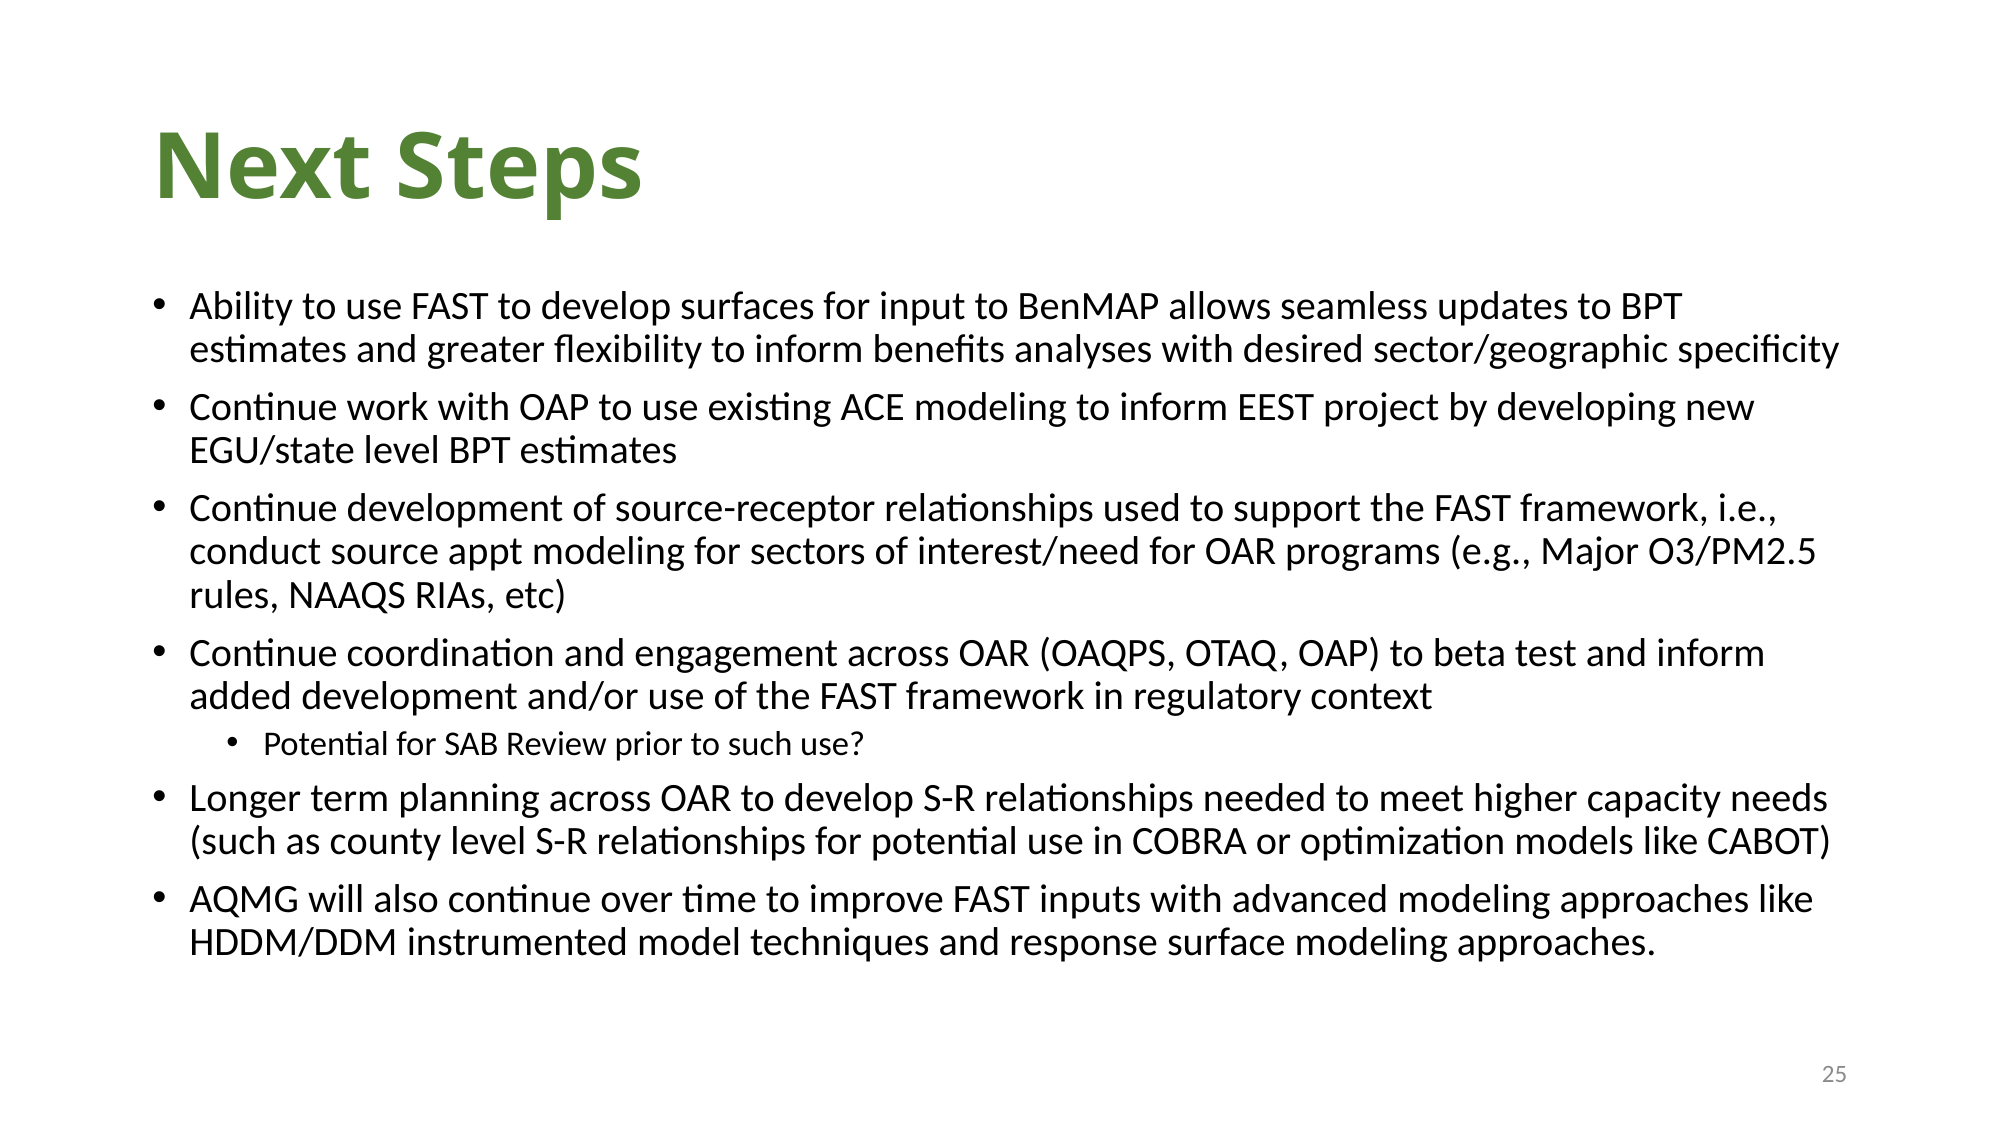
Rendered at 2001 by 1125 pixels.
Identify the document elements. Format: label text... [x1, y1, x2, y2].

slide_number 25 [1412, 1042, 1863, 1103]
title Next Steps [137, 59, 1863, 277]
list Ability to use FAST to develop surfaces for input to BenMAP allows seamless updates to BPT estimates and greater flexibility to inform benefits analyses with desired sector/geographic specificity Continue work with OAP to use existing ACE modeling to inform EEST project by developing new EGU/state level BPT estimates Continue development of source-receptor relationships used to support the FAST framework, i.e., conduct source appt modeling for sectors of interest/need for OAR programs (e.g., Major O3/PM2.5 rules, NAAQS RIAs, etc) Continue coordination and engagement across OAR (OAQPS, OTAQ, OAP) to beta test and inform added development and/or use of the FAST framework in regulatory context Potential for SAB Review prior to such use? Longer term planning across OAR to develop S-R relationships needed to meet higher capacity needs (such as county level S-R relationships for potential use in COBRA or optimization models like CABOT) AQMG will also continue over time to improve FAST inputs with advanced modeling approaches like HDDM/DDM instrumented model techniques and response surface modeling approaches. [137, 277, 1863, 1043]
